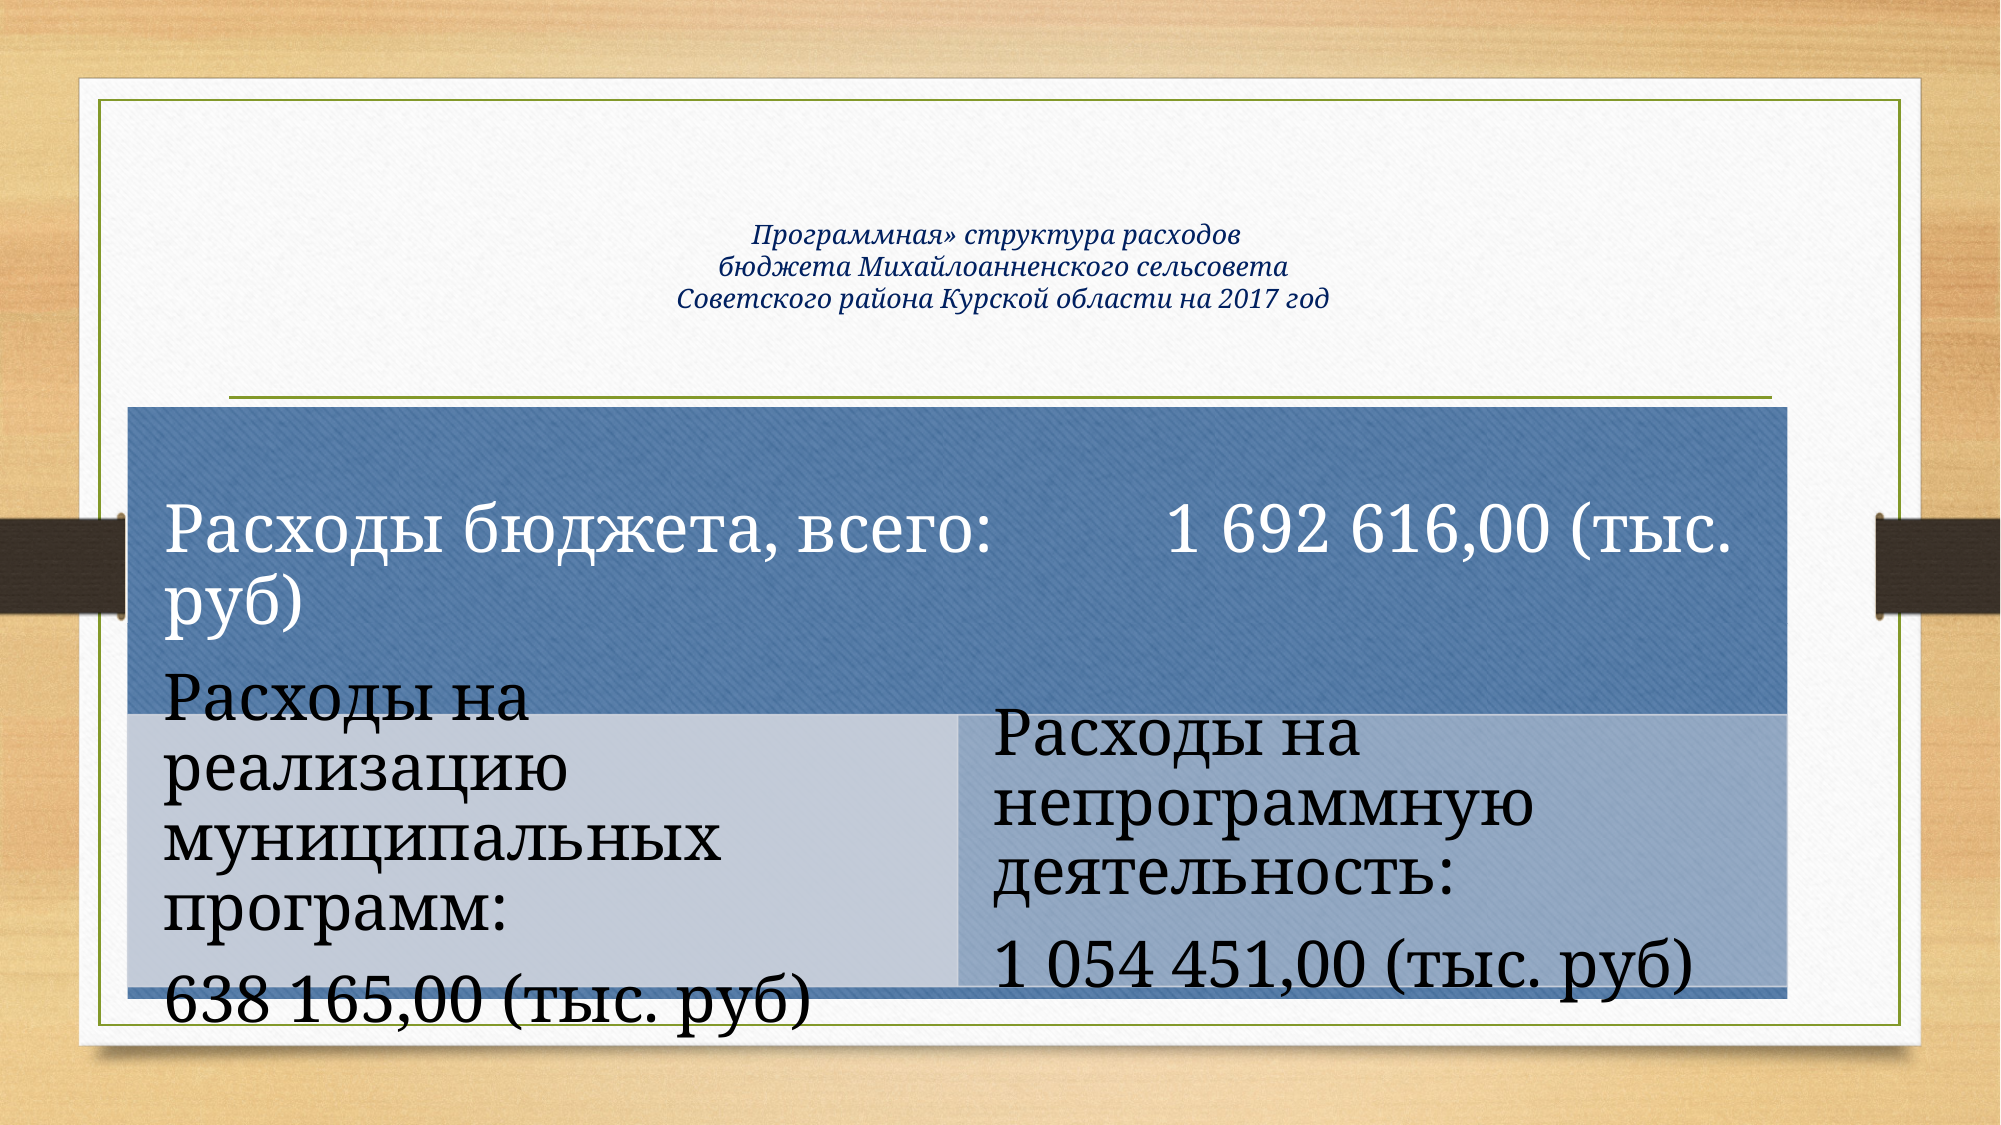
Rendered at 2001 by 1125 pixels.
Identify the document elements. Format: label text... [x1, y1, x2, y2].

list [127, 407, 1788, 999]
title Программная» структура расходов бюджета Михайлоанненского сельсовета Советского района Курской области на 2017 год [212, 208, 1788, 359]
picture [0, 0, 2001, 1125]
